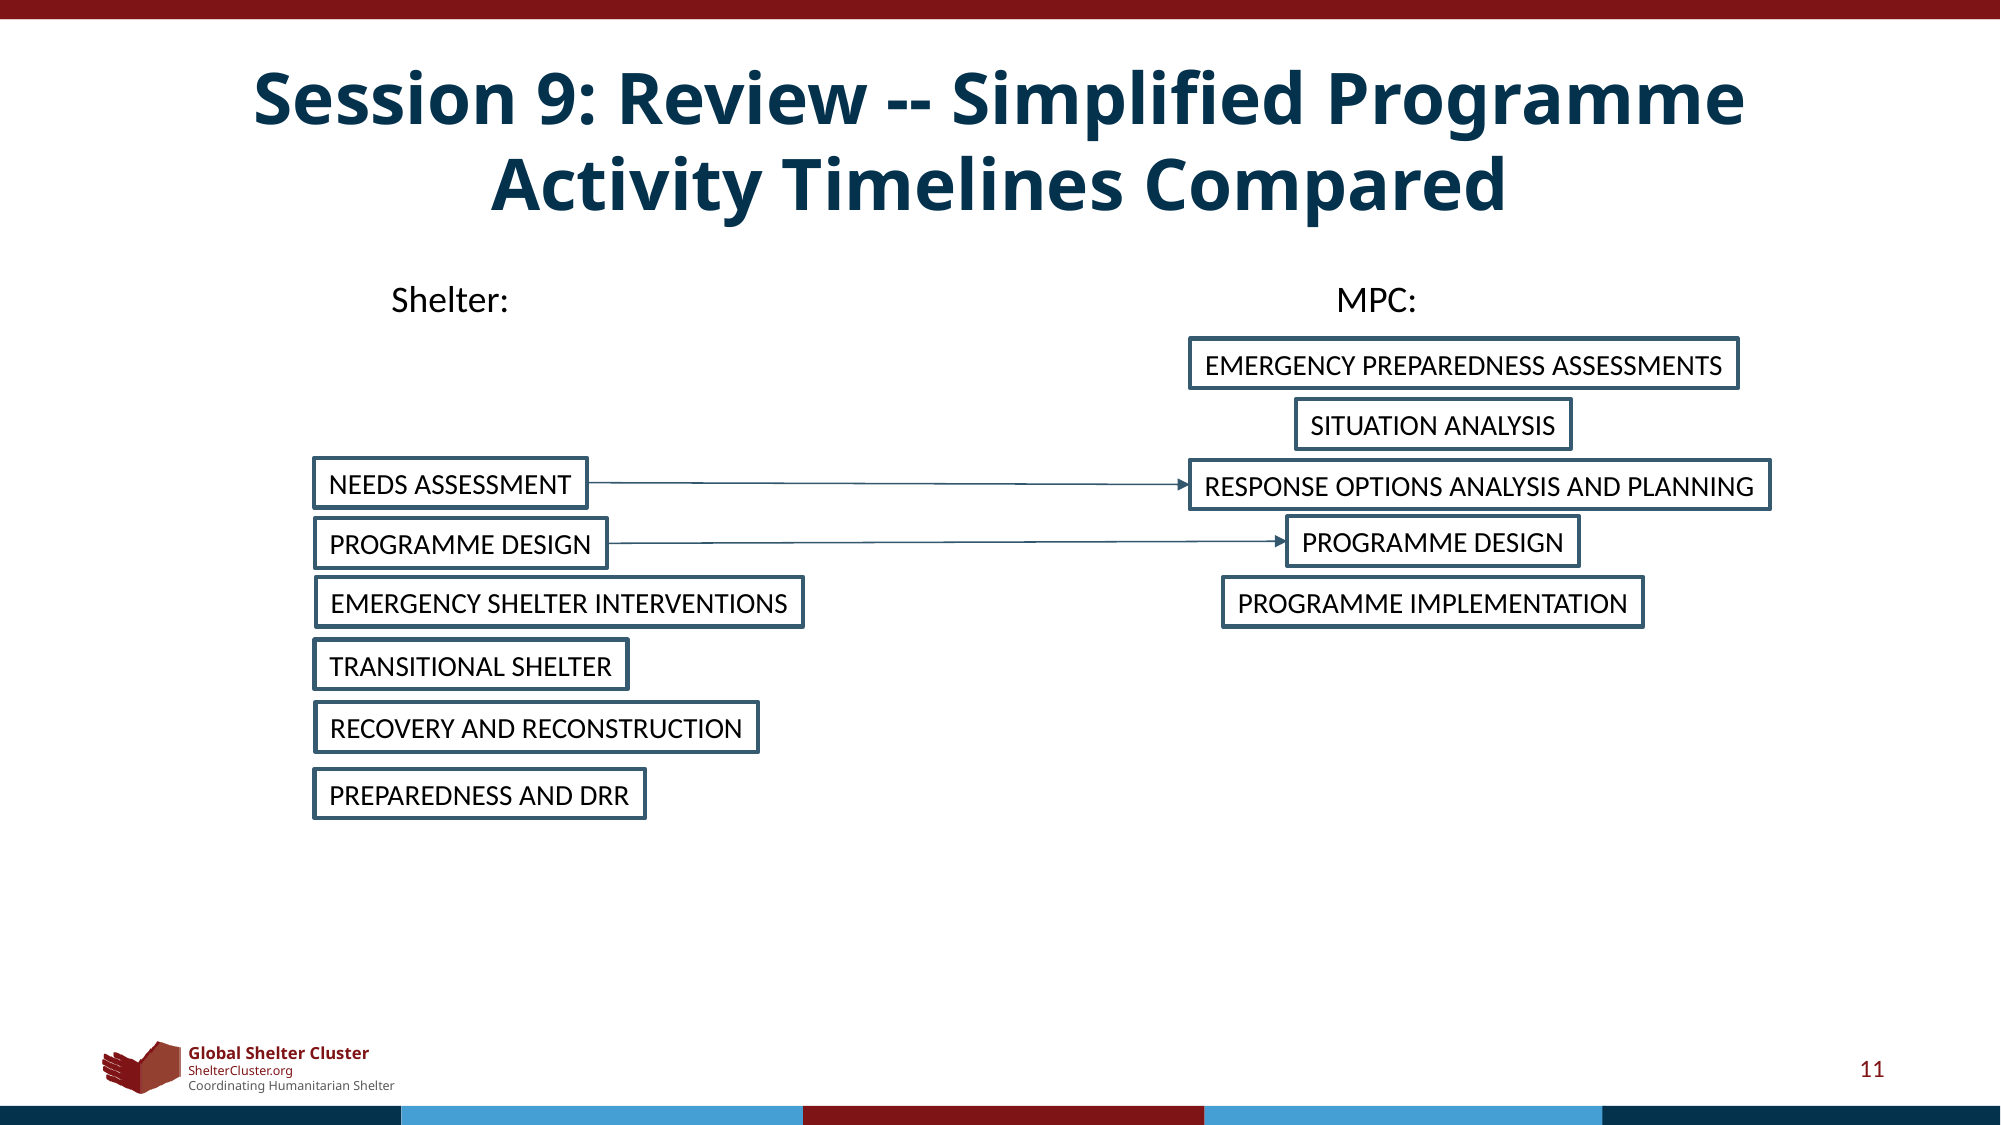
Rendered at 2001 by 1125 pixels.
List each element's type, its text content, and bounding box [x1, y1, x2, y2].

text_box PROGRAMME DESIGN [1287, 516, 1580, 566]
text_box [587, 482, 1189, 486]
text_box SITUATION ANALYSIS [1295, 399, 1571, 449]
text_box PROGRAMME DESIGN [314, 518, 607, 569]
text_box EMERGENCY PREPAREDNESS ASSESSMENTS [1190, 338, 1738, 389]
text_box Shelter: [376, 267, 525, 328]
text_box EMERGENCY SHELTER INTERVENTIONS [315, 576, 804, 627]
text_box NEEDS ASSESSMENT [314, 457, 588, 508]
text_box PROGRAMME IMPLEMENTATION [1223, 576, 1644, 627]
text_box RESPONSE OPTIONS ANALYSIS AND PLANNING [1189, 459, 1770, 510]
text_box RECOVERY AND RECONSTRUCTION [315, 702, 759, 752]
slide_number 11 [1433, 1037, 1900, 1098]
text_box TRANSITIONAL SHELTER [314, 639, 628, 690]
title Session 9: Review -- Simplified Programme Activity Timelines Compared [99, 45, 1900, 233]
text_box MPC: [1321, 267, 1433, 328]
text_box PREPAREDNESS AND DRR [314, 768, 645, 819]
picture [102, 1041, 181, 1094]
